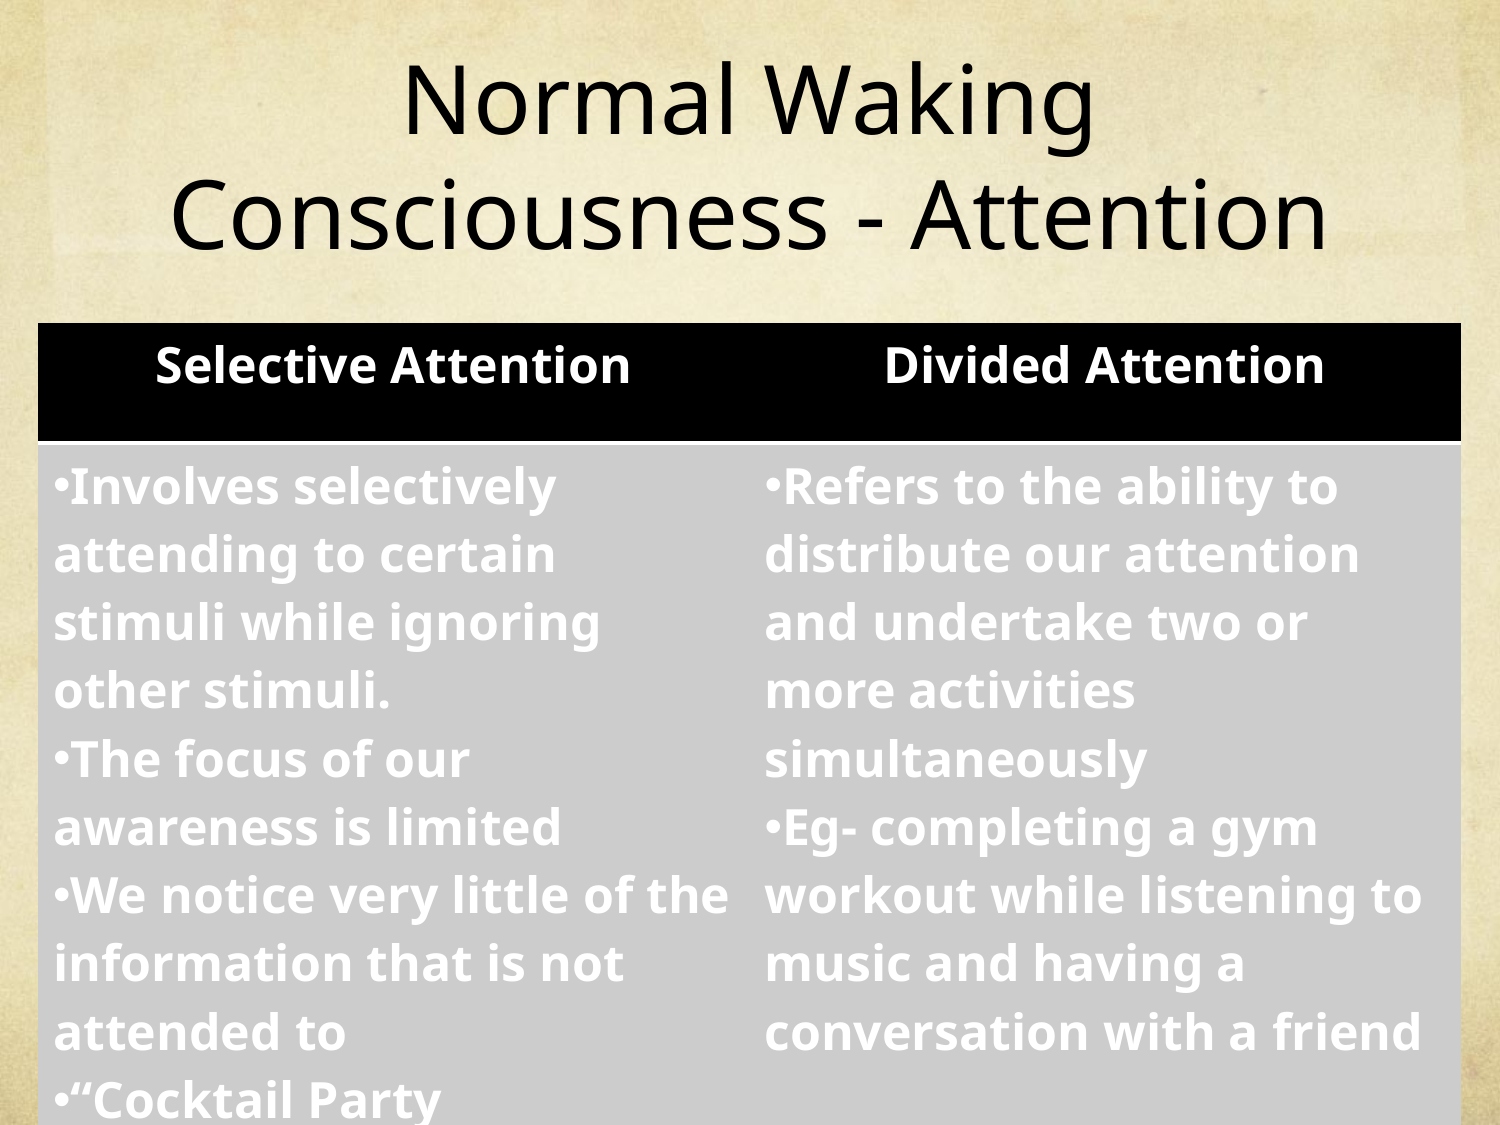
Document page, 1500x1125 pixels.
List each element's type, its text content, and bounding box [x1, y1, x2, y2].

title Normal Waking Consciousness - Attention [150, 82, 1350, 225]
table_cell Involves selectively attending to certain stimuli while ignoring other stimuli. The focus of our awareness is limited We notice very little of the information that is not attended to “Cocktail Party Phenomenon” [38, 445, 750, 1125]
table_header Divided Attention [750, 323, 1461, 441]
table_cell Refers to the ability to distribute our attention and undertake two or more activities simultaneously Eg- completing a gym workout while listening to music and having a conversation with a friend [750, 445, 1461, 1125]
table_header Selective Attention [38, 323, 750, 441]
picture [0, 0, 1500, 1125]
